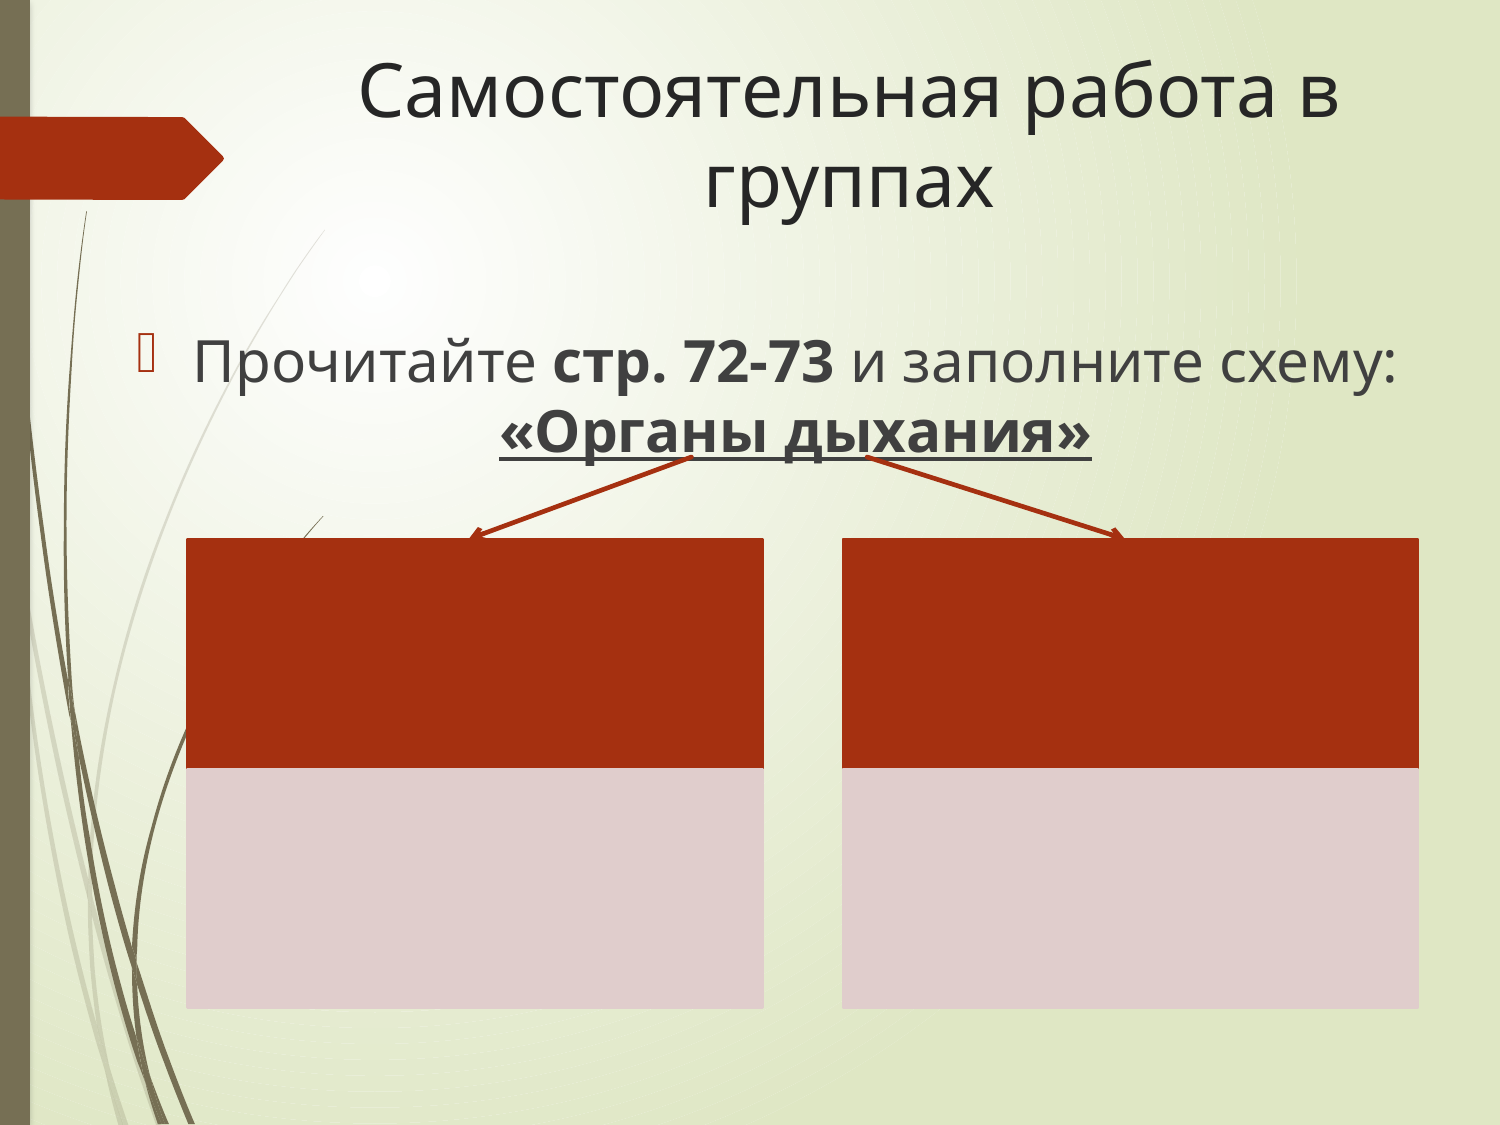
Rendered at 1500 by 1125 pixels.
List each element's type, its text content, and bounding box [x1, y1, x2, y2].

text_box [468, 456, 692, 540]
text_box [187, 538, 1419, 1008]
title Самостоятельная работа в группах [246, 35, 1454, 235]
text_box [866, 456, 1126, 540]
list Прочитайте стр. 72-73 и заполните схему: «Органы дыхания» [82, 316, 1454, 1067]
